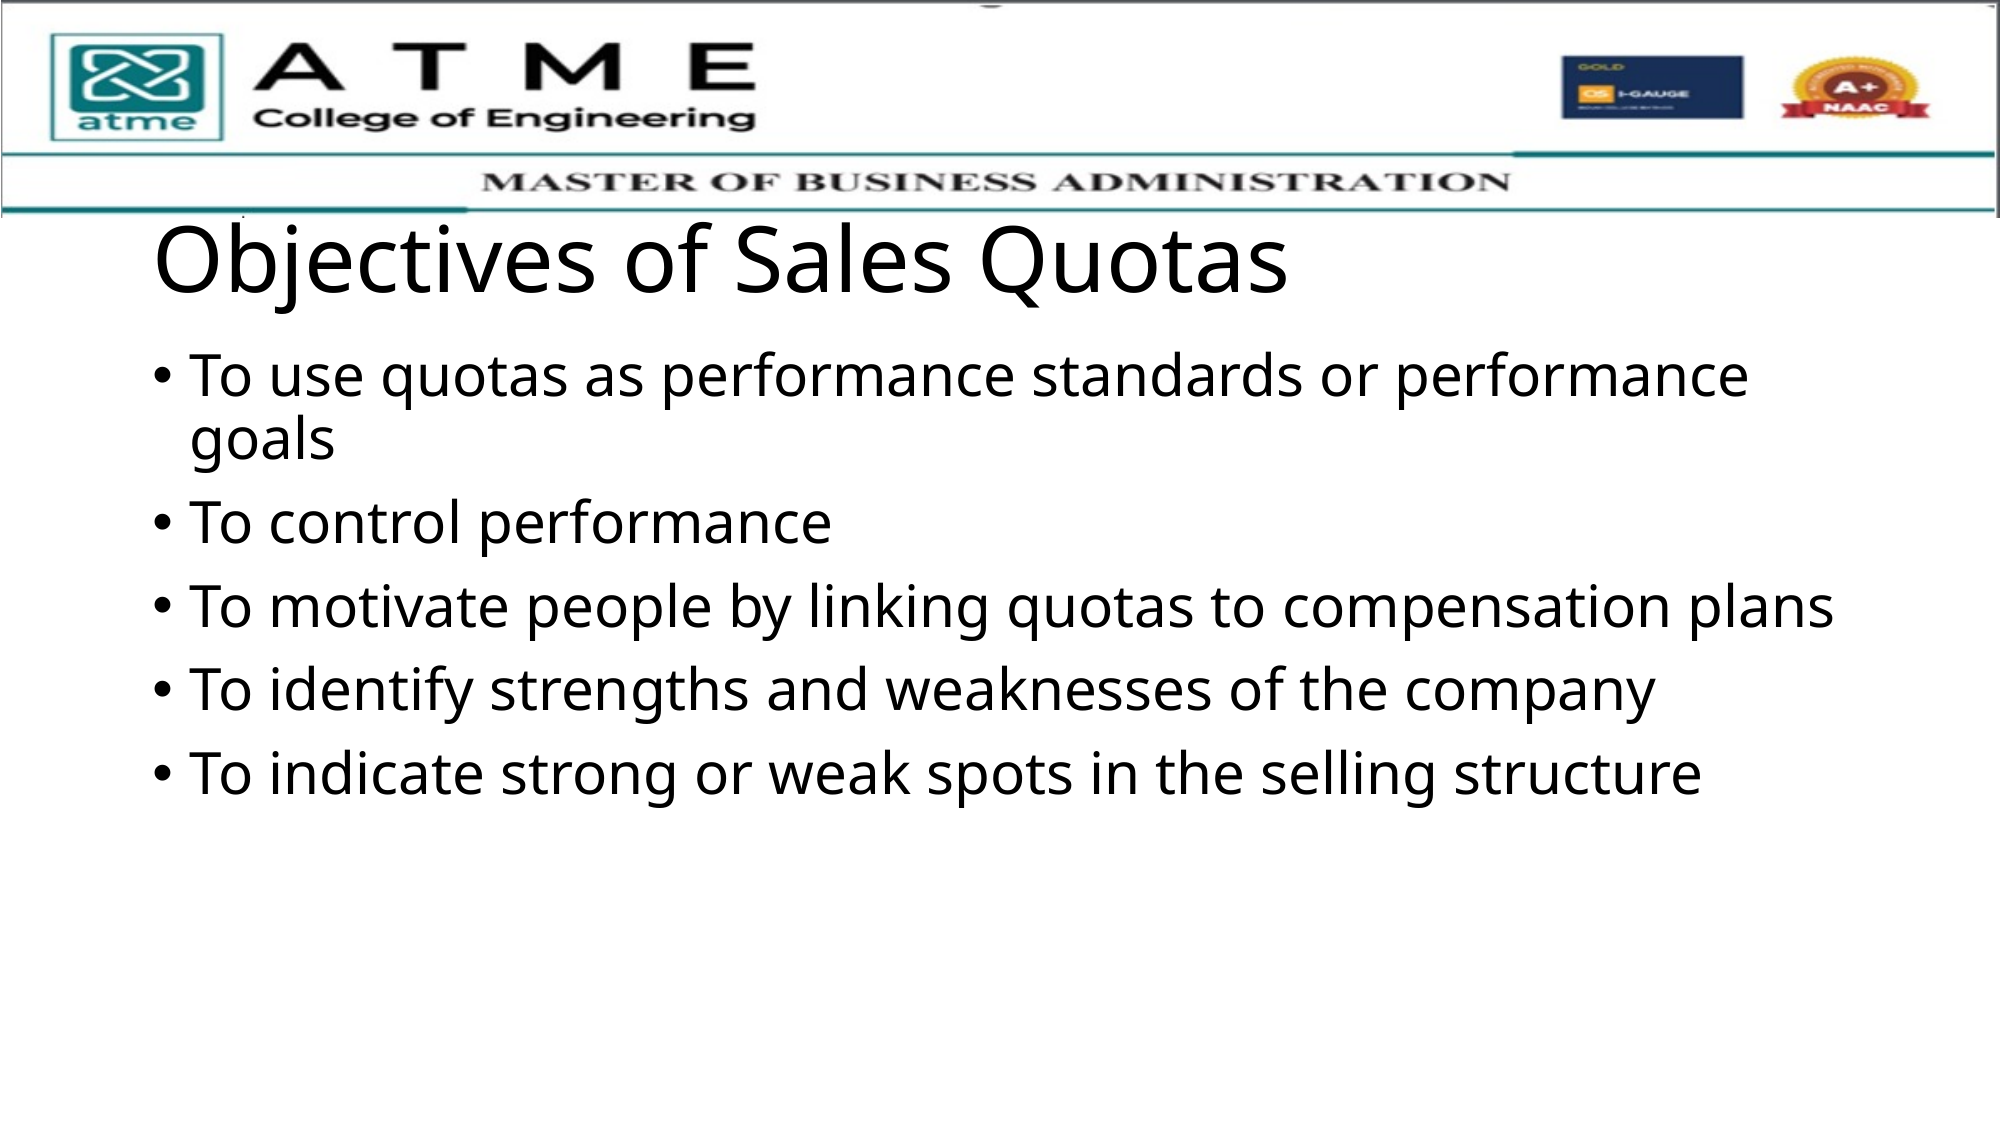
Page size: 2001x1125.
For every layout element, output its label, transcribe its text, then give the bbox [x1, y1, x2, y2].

title Objectives of Sales Quotas [137, 202, 1863, 323]
list To use quotas as performance standards or performance goals To control performance To motivate people by linking quotas to compensation plans To identify strengths and weaknesses of the company To indicate strong or weak spots in the selling structure [137, 338, 1863, 1098]
picture [1, 0, 2000, 218]
